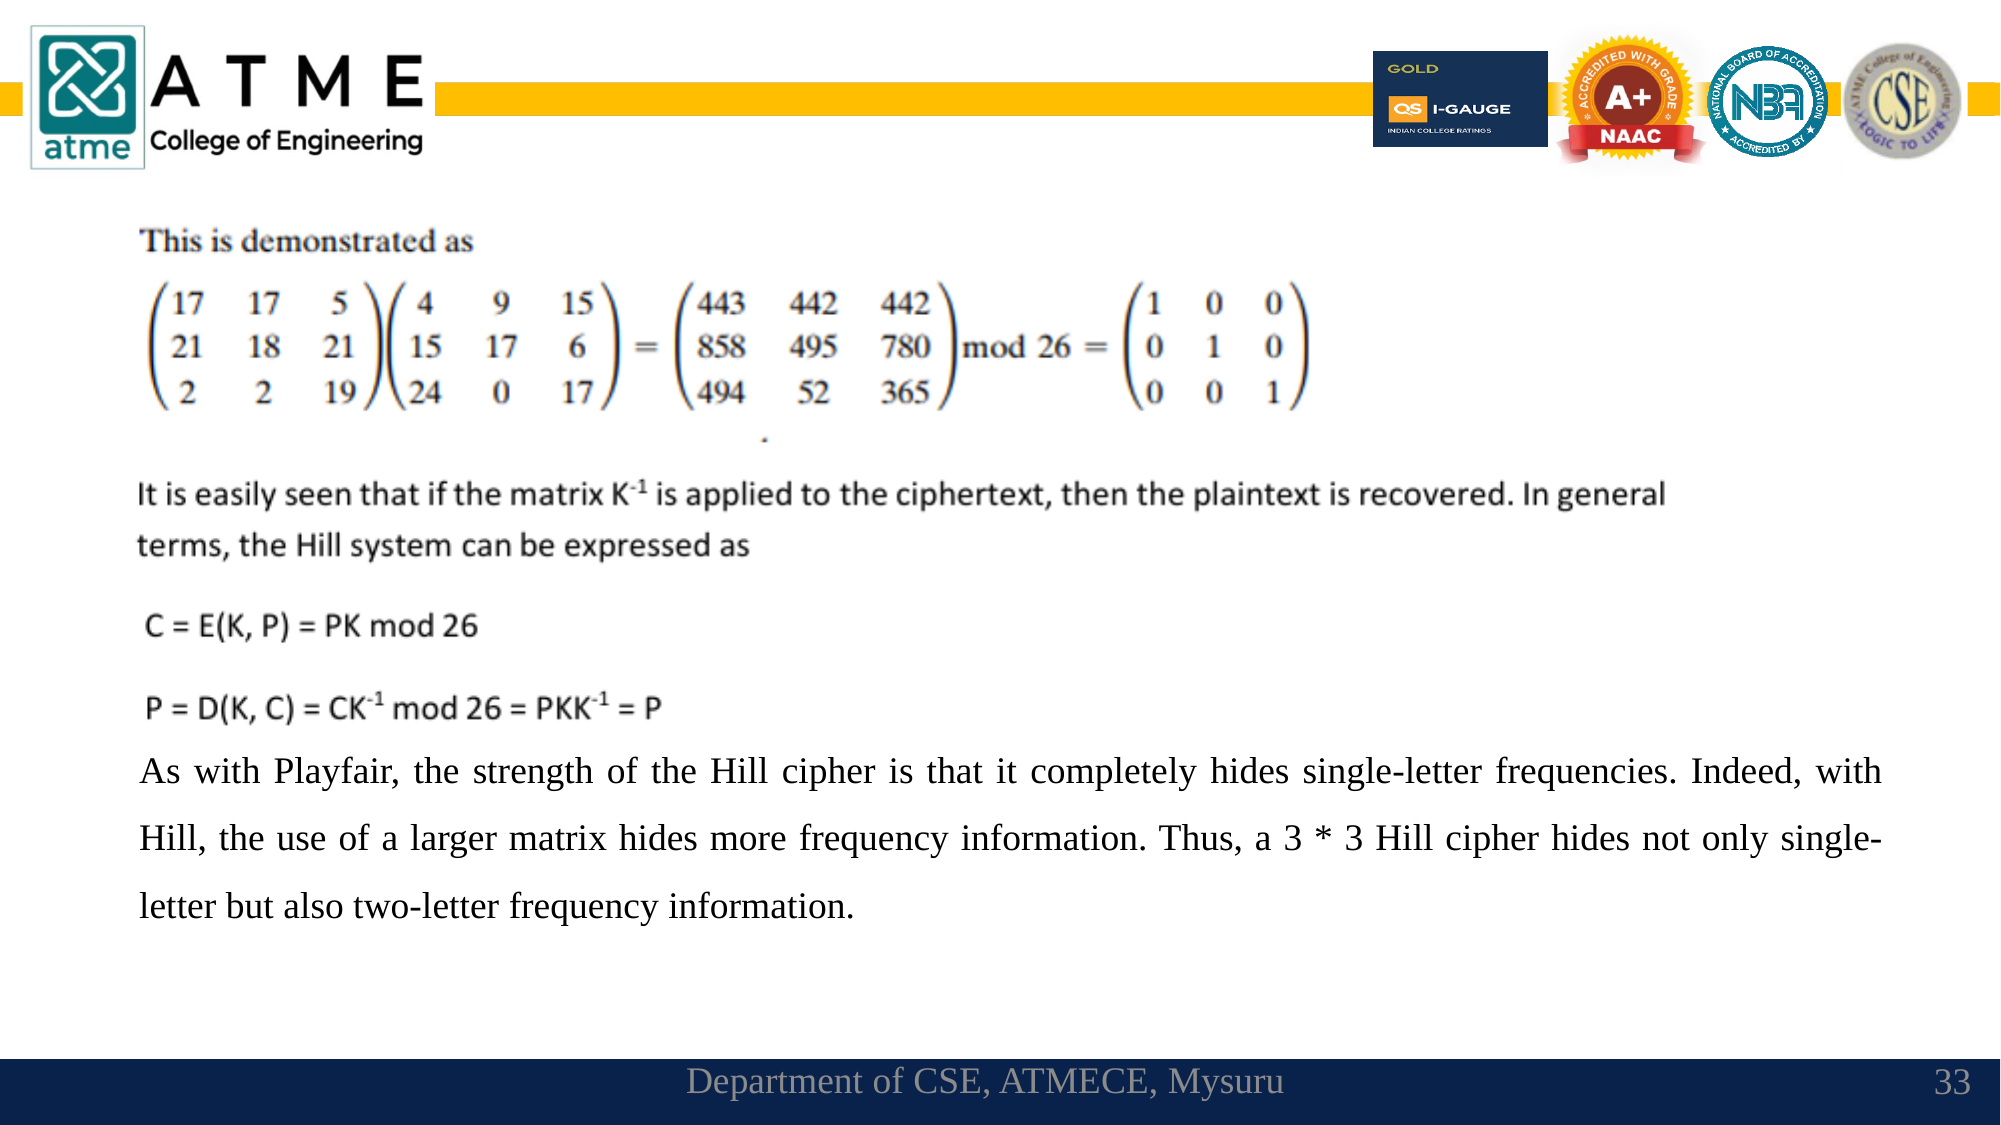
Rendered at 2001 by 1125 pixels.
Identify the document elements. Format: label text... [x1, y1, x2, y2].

picture [1373, 20, 1828, 180]
footer Department of CSE, ATMECE, Mysuru [501, 1056, 1470, 1102]
picture [0, 1059, 2001, 1125]
picture [124, 197, 1677, 755]
picture [1840, 26, 1968, 176]
picture [22, 15, 435, 178]
text_box As with Playfair, the strength of the Hill cipher is that it completely hides single-letter frequencies. Indeed, with Hill, the use of a larger matrix hides more frequency information. Thus, a 3 * 3 Hill cipher hides not only single-letter but also two-letter frequency information. [124, 715, 1900, 933]
slide_number 33 [1511, 1057, 1972, 1103]
